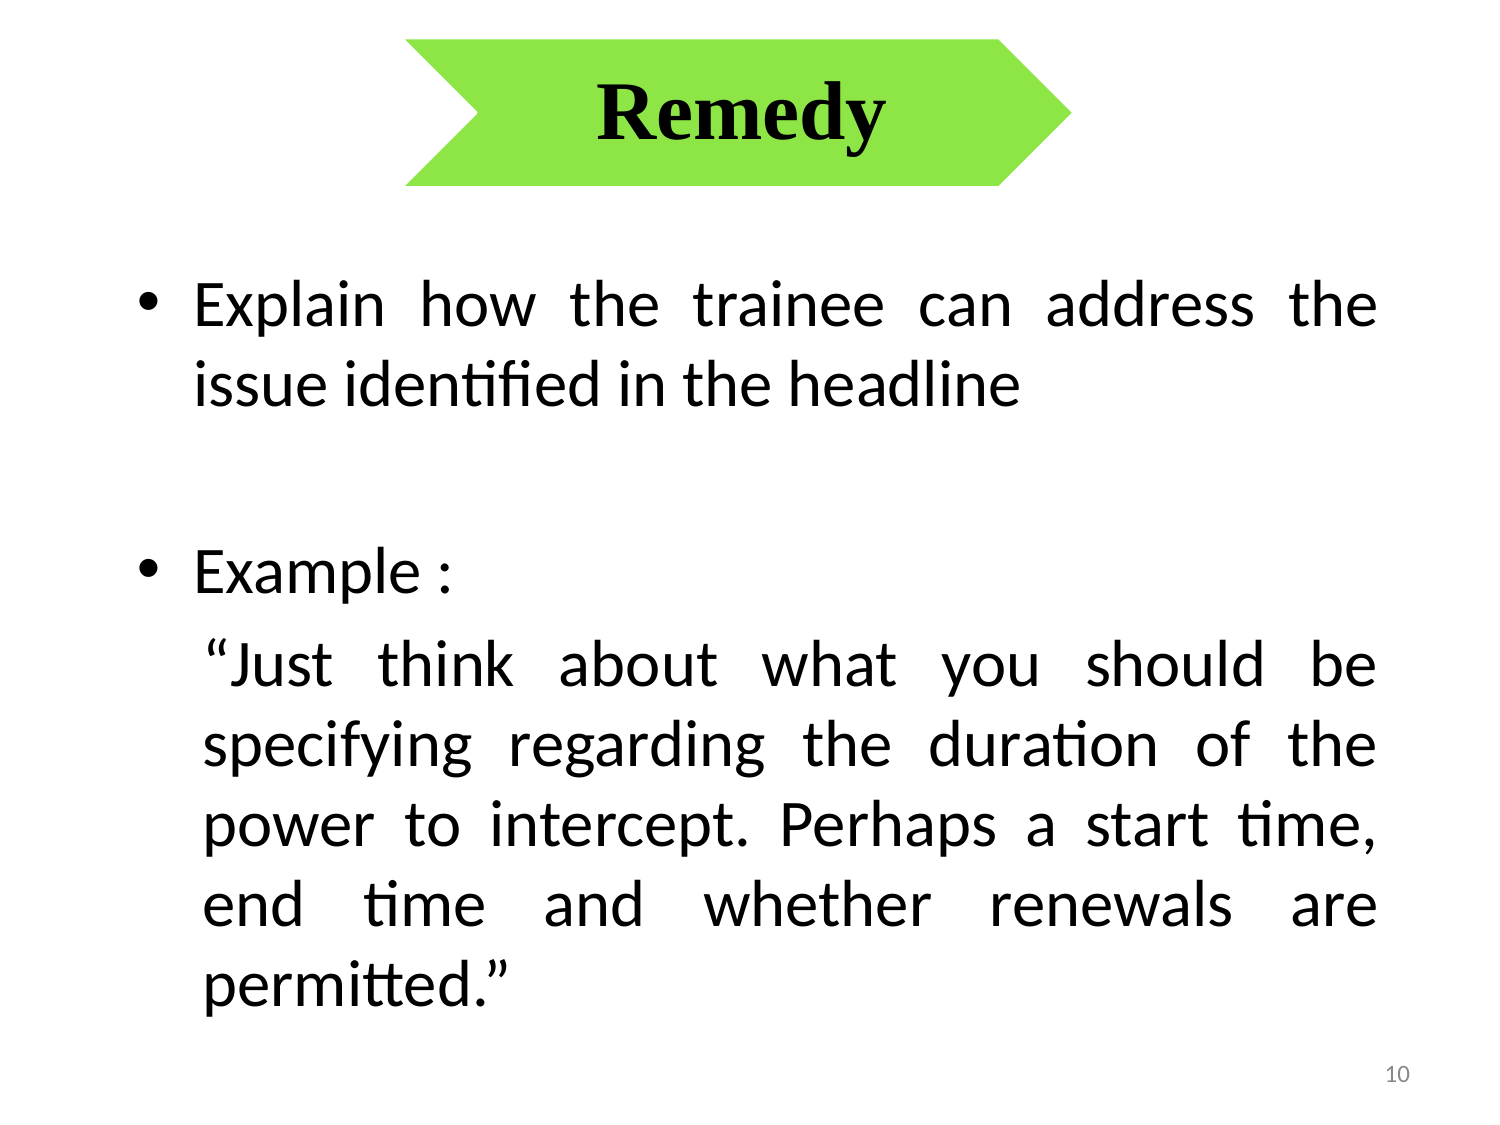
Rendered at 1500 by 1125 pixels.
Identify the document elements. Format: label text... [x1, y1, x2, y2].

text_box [399, 36, 1076, 189]
slide_number 10 [1074, 1042, 1425, 1103]
text_box Explain how the trainee can address the issue identified in the headline Example : “Just think about what you should be specifying regarding the duration of the power to intercept. Perhaps a start time, end time and whether renewals are permitted.” [122, 252, 1394, 1077]
